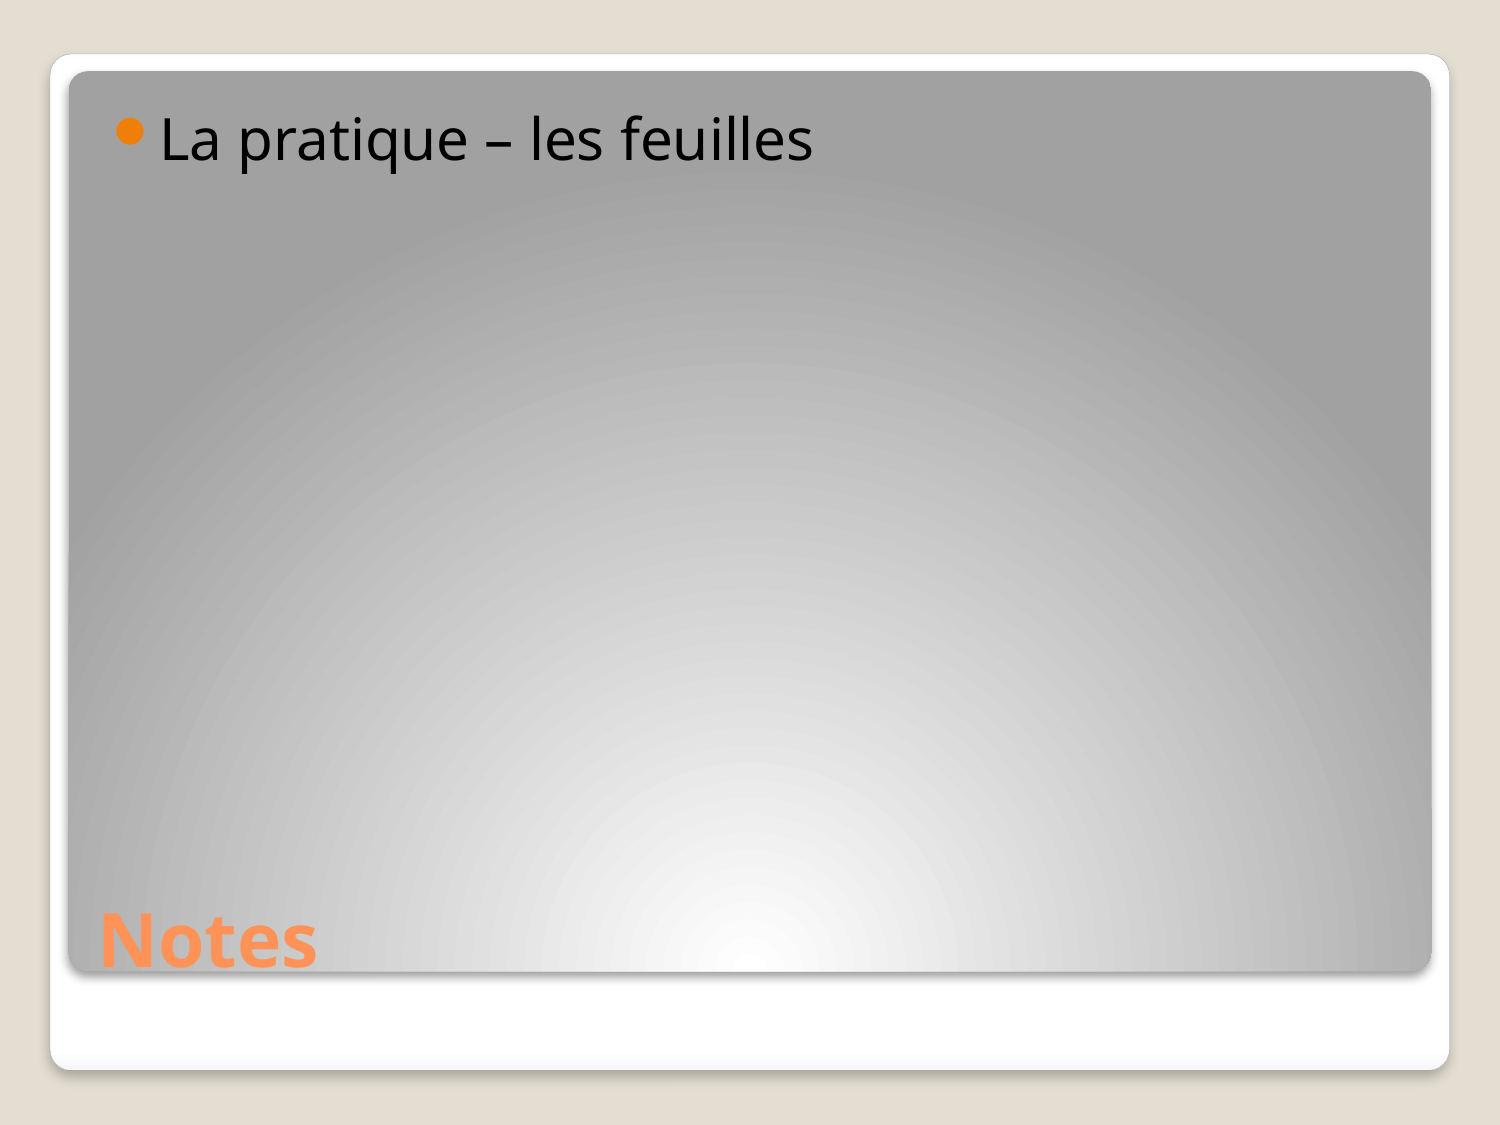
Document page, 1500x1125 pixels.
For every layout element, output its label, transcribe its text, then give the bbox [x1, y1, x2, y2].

title Notes [82, 817, 1425, 990]
list La pratique – les feuilles [82, 86, 1425, 774]
